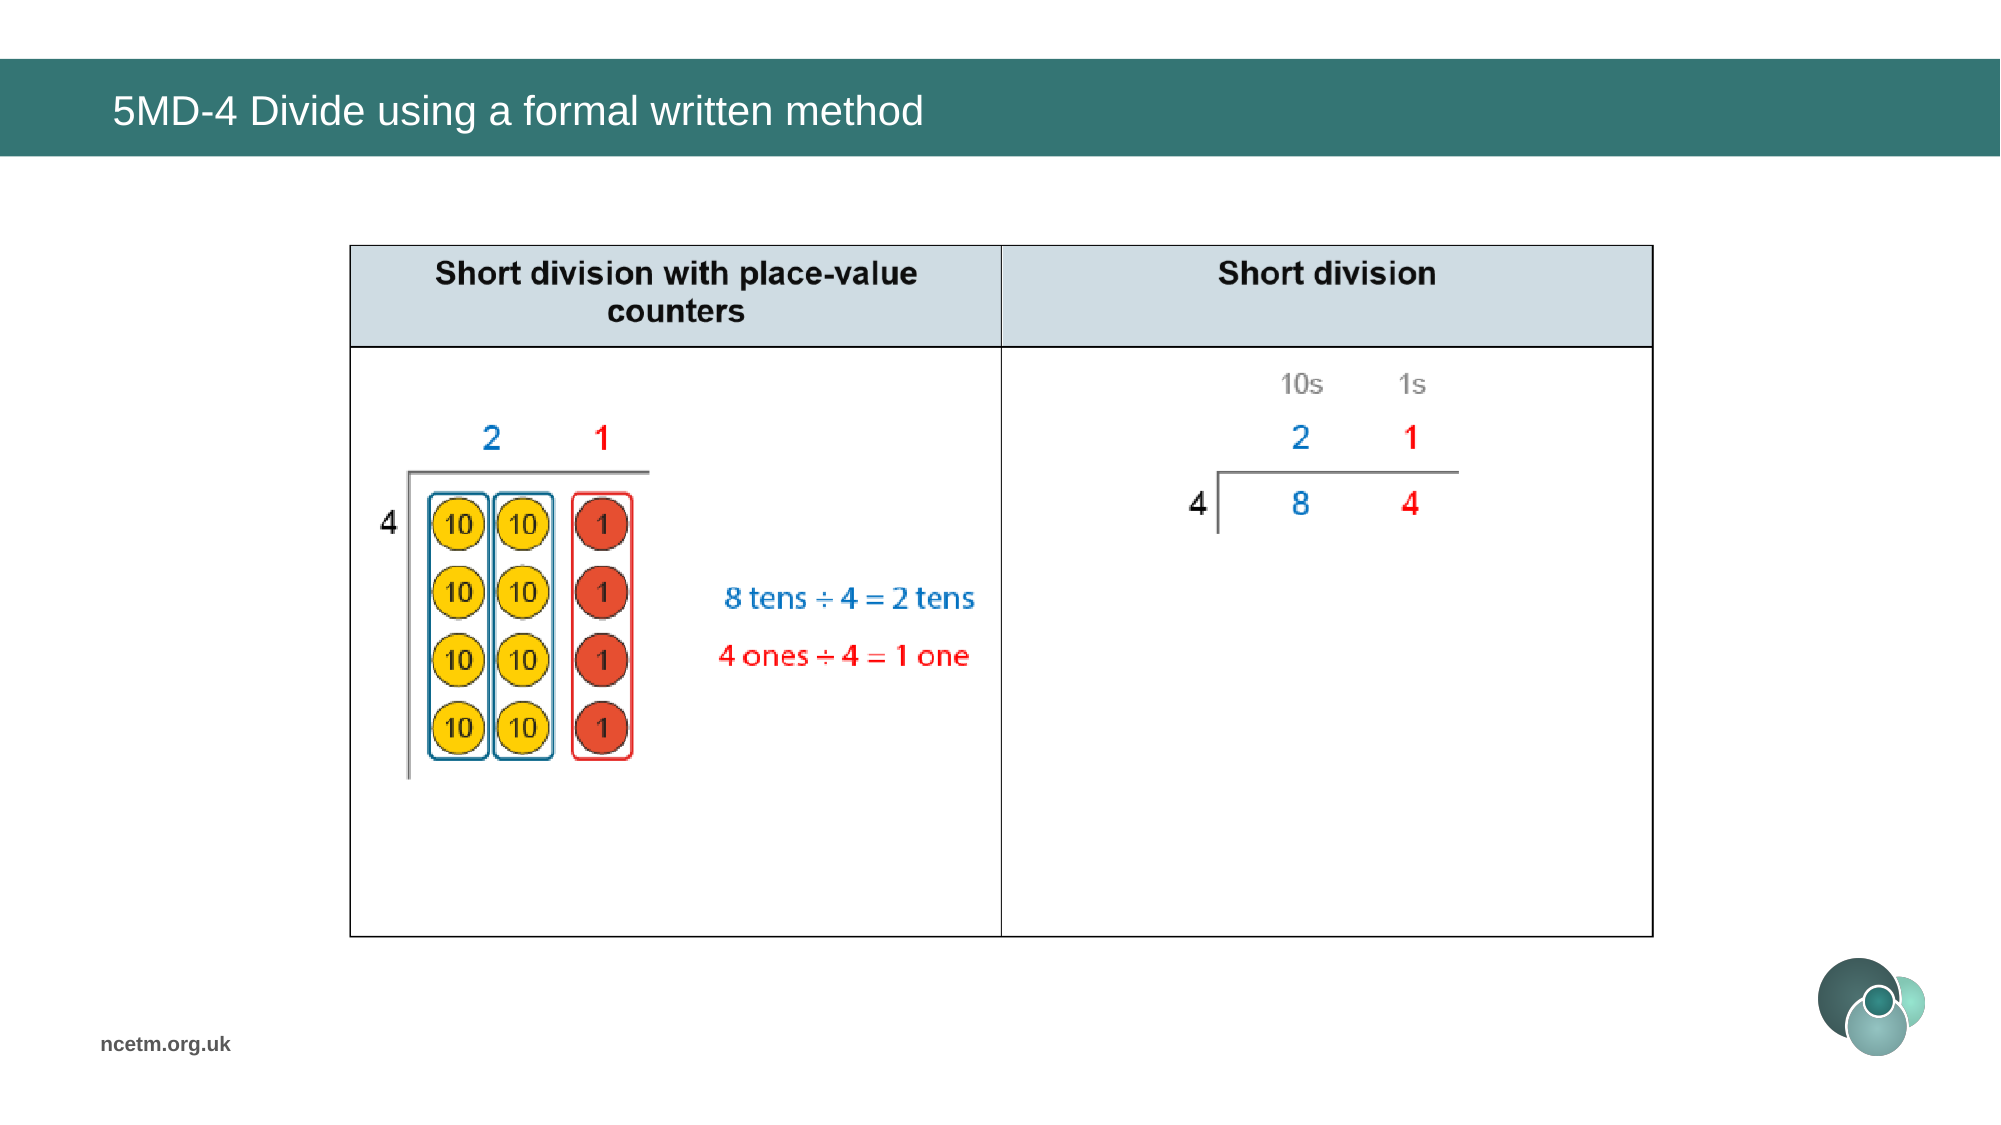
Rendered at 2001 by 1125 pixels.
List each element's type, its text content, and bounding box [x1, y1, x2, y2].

picture [1818, 958, 1925, 1056]
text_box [333, 228, 1667, 963]
title 5MD-4 Divide using a formal written method [97, 76, 1945, 147]
